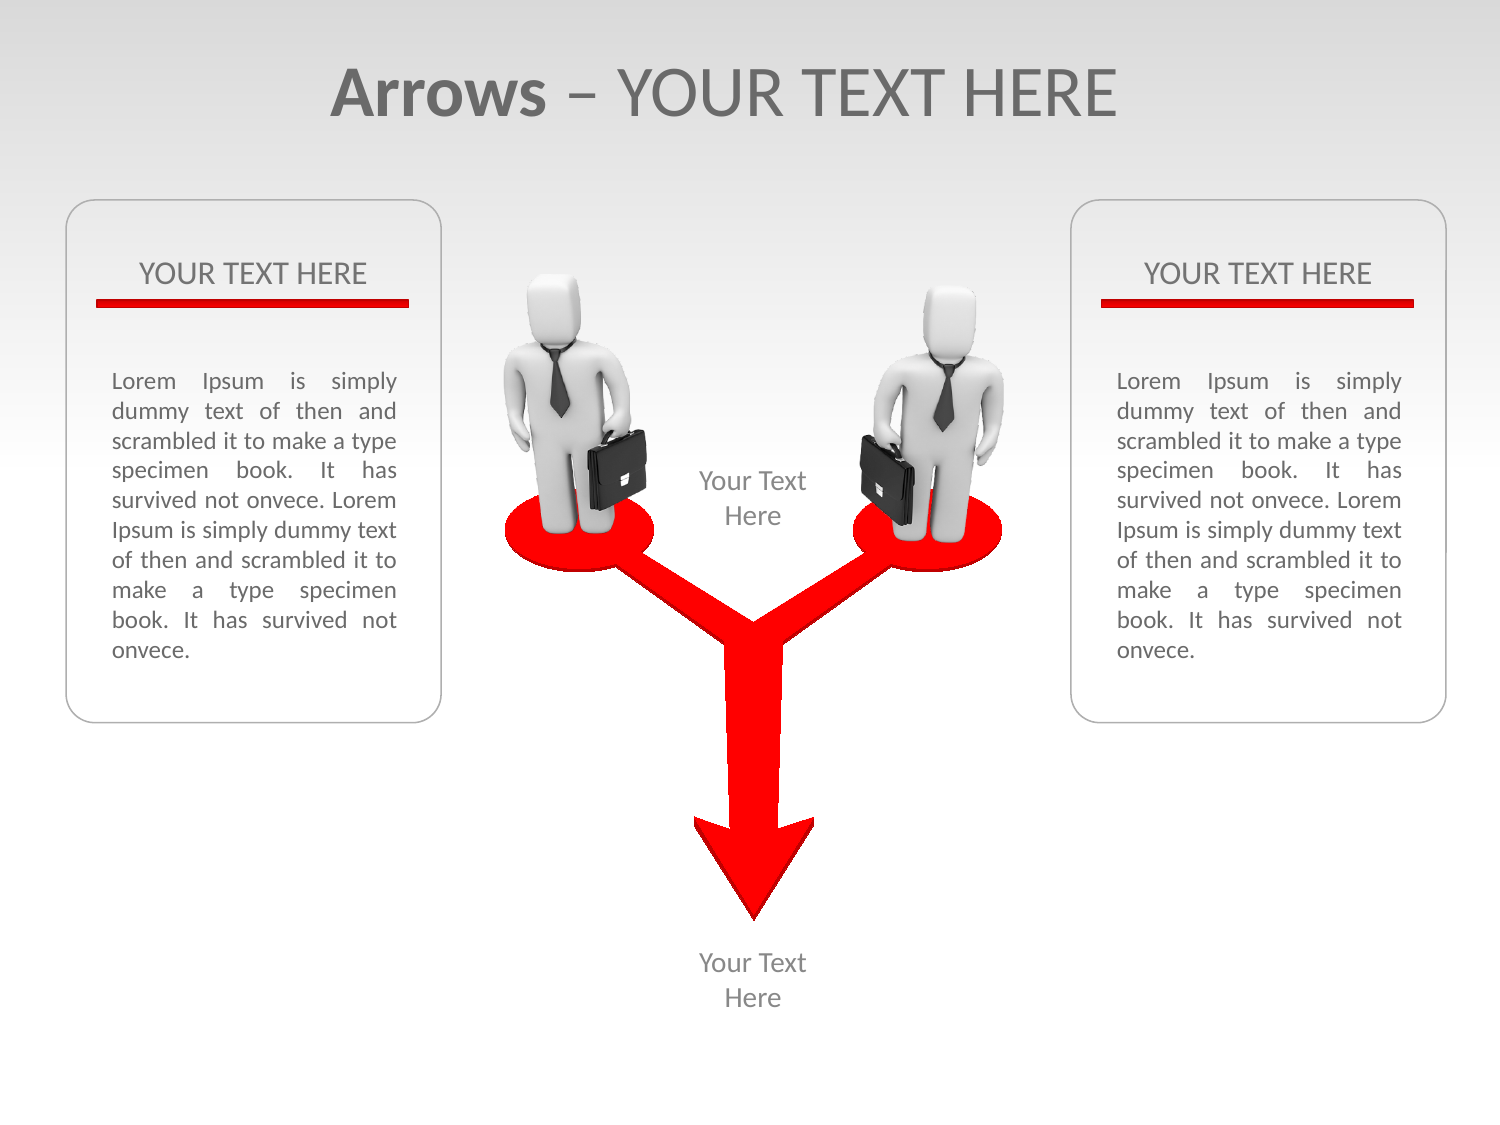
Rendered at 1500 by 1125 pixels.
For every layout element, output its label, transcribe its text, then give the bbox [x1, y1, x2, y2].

text_box [1068, 197, 1449, 725]
text_box Your Text Here [659, 453, 847, 487]
text_box Your Text Here [659, 935, 847, 1021]
text_box [63, 197, 444, 725]
text_box Lorem Ipsum is simply dummy text of then and scrambled it to make a type specimen book. It has survived not onvece. Lorem Ipsum is simply dummy text of then and scrambled it to make a type specimen book. It has survived not onvece. [1102, 356, 1418, 671]
picture [503, 274, 647, 534]
picture [859, 285, 1005, 543]
text_box [1100, 299, 1416, 310]
text_box YOUR TEXT HERE [1072, 243, 1445, 299]
text_box [0, 0, 1500, 590]
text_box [504, 488, 1002, 921]
text_box Lorem Ipsum is simply dummy text of then and scrambled it to make a type specimen book. It has survived not onvece. Lorem Ipsum is simply dummy text of then and scrambled it to make a type specimen book. It has survived not onvece. [97, 356, 413, 671]
text_box Arrows – YOUR TEXT HERE [75, 37, 1375, 138]
text_box [95, 299, 411, 310]
text_box YOUR TEXT HERE [67, 243, 440, 299]
